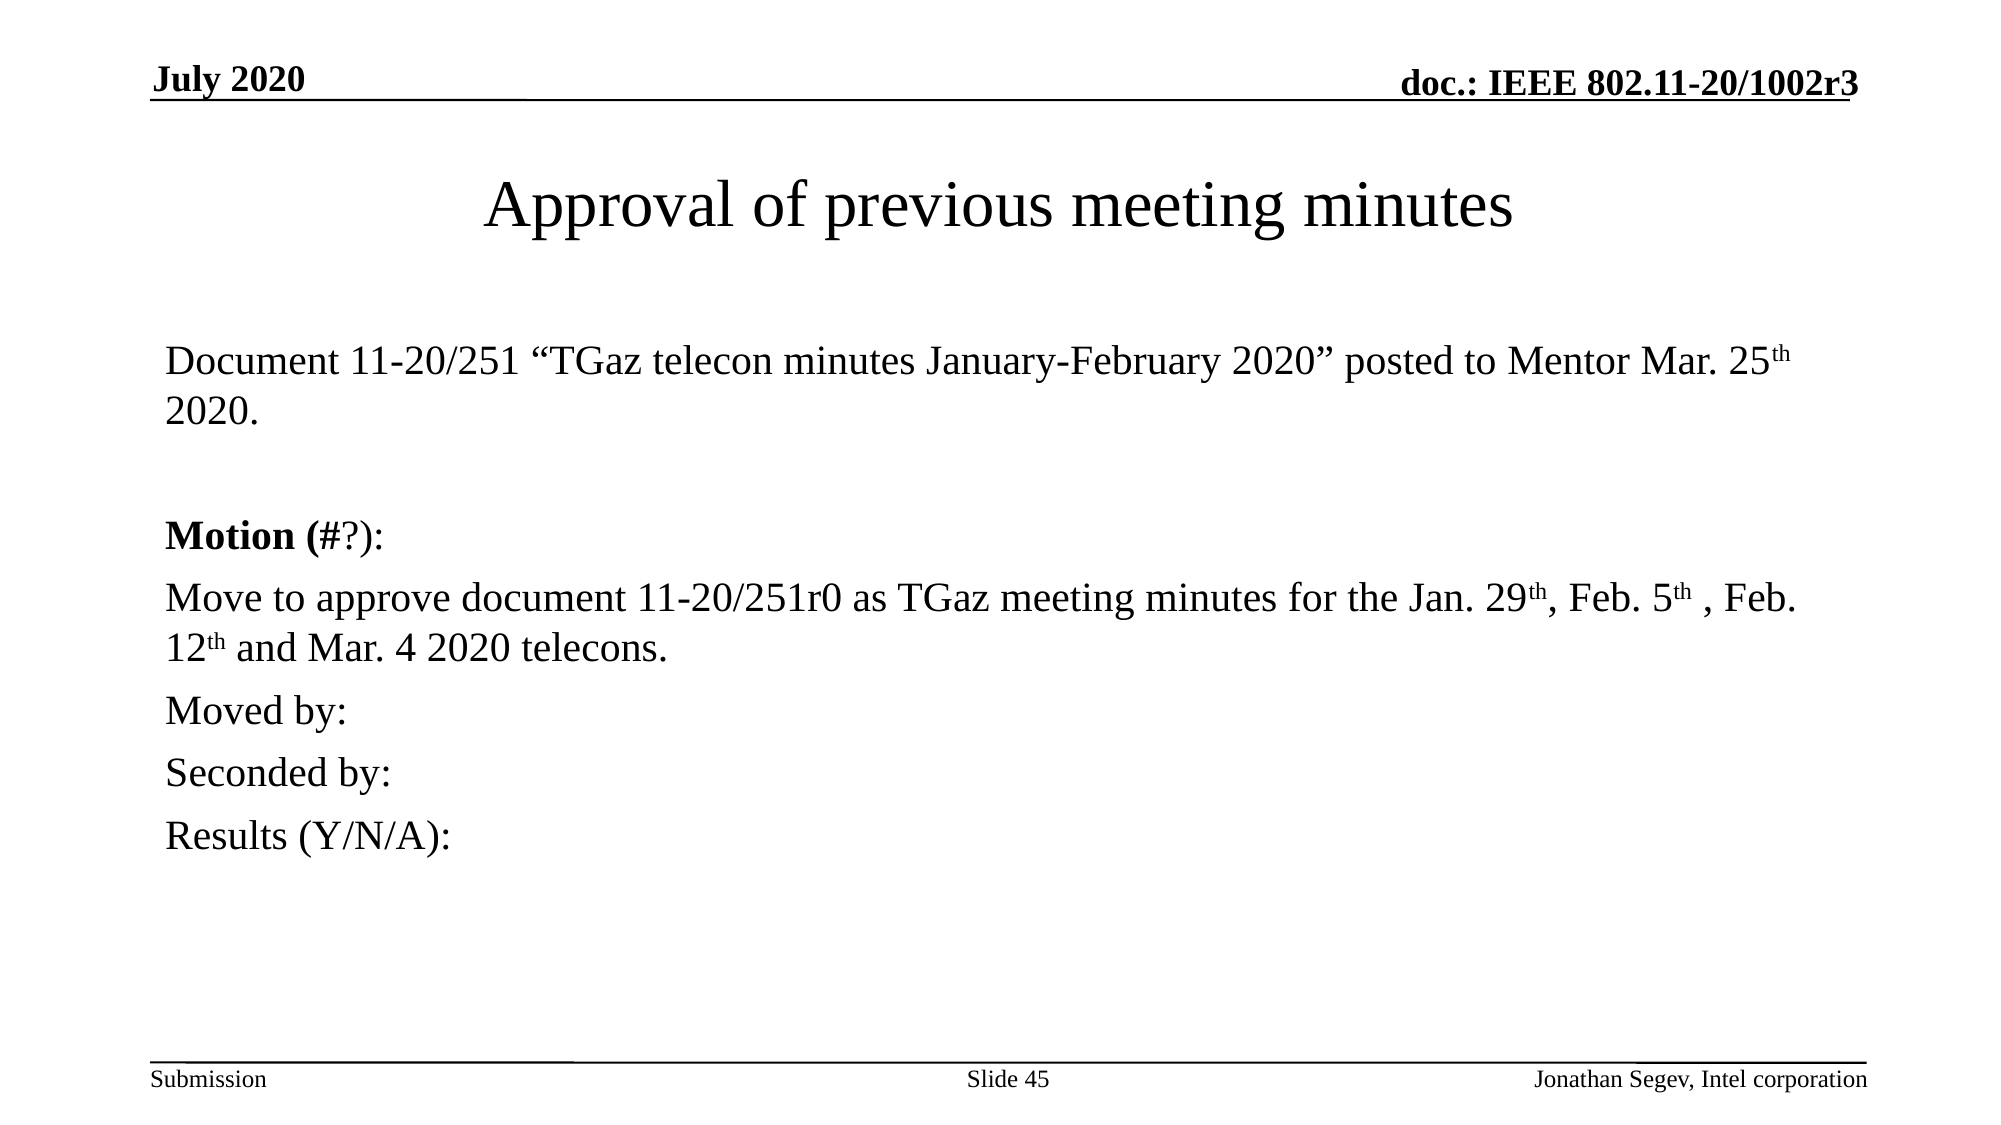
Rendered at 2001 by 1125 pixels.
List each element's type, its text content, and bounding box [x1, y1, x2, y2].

footer Jonathan Segev, Intel corporation [1171, 1061, 1869, 1093]
title Approval of previous meeting minutes [149, 112, 1850, 288]
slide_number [152, 54, 563, 100]
list Document 11-20/251 “TGaz telecon minutes January-February 2020” posted to Mentor Mar. 25th 2020. Motion (#?): Move to approve document 11-20/251r0 as TGaz meeting minutes for the Jan. 29th, Feb. 5th , Feb. 12th and Mar. 4 2020 telecons. Moved by: Seconded by: Results (Y/N/A): [149, 324, 1850, 1000]
slide_number Slide 45 [950, 1061, 1067, 1123]
